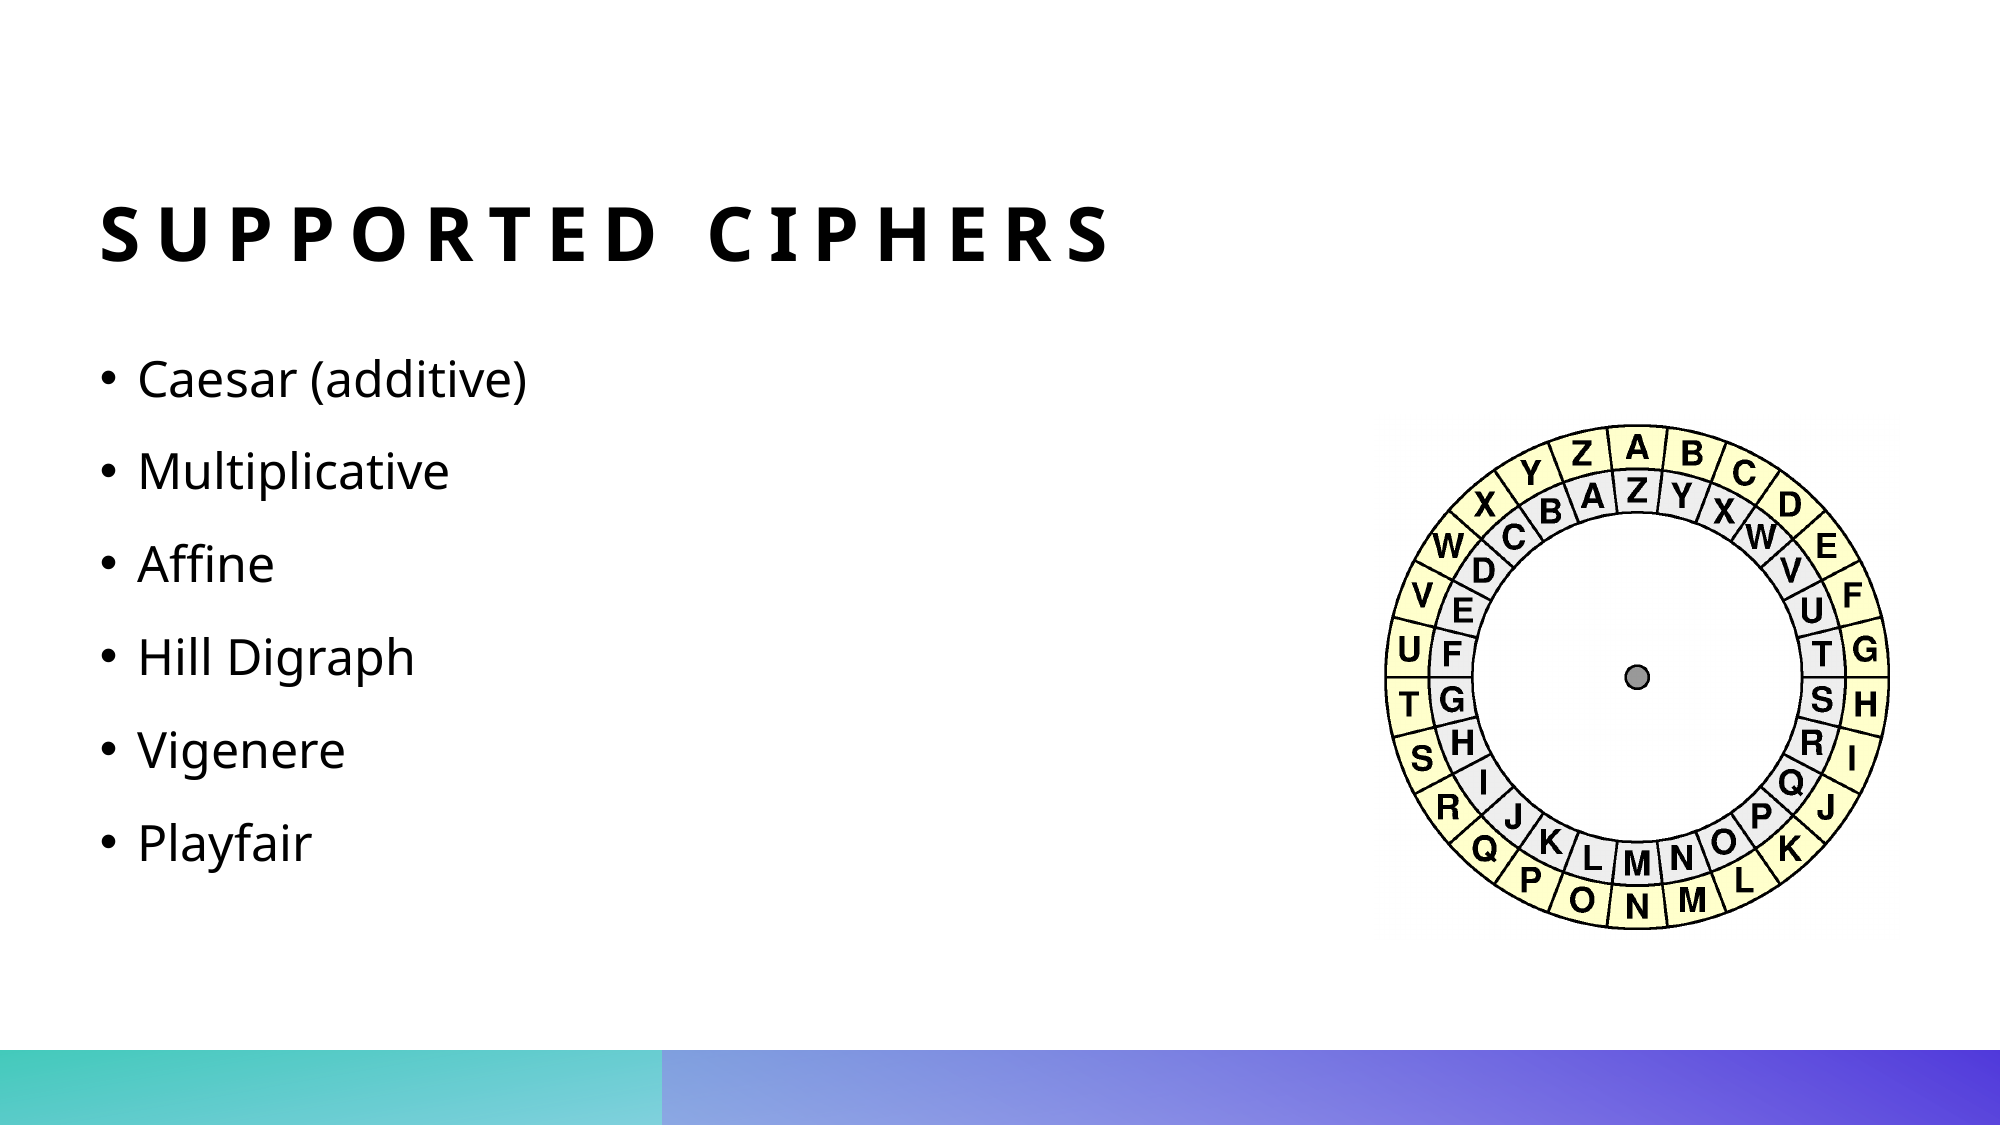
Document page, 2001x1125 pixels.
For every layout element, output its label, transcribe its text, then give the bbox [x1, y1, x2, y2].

picture [1374, 414, 1900, 940]
title Supported ciphers [99, 73, 1780, 277]
list Caesar (additive) Multiplicative Affine Hill Digraph Vigenere Playfair [99, 335, 1780, 940]
